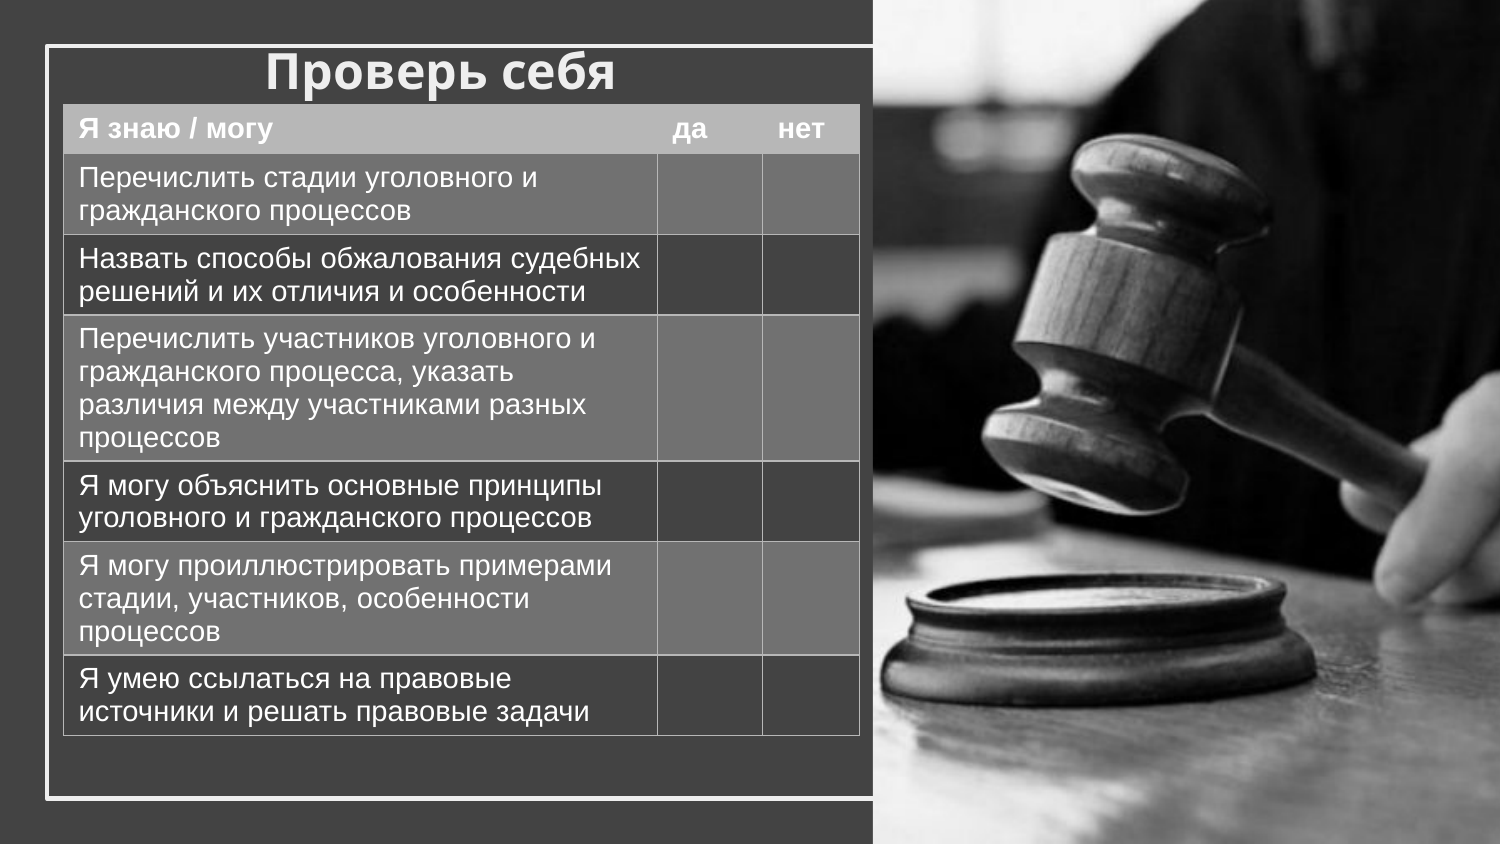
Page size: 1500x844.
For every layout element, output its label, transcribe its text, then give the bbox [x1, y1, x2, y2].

table_cell [658, 656, 762, 735]
table_cell Я могу проиллюстрировать примерами стадии, участников, особенности процессов [64, 542, 657, 654]
table_cell [763, 316, 859, 460]
table_cell [658, 154, 762, 234]
table_header нет [763, 106, 859, 153]
table_cell [658, 316, 762, 460]
table_cell Я умею ссылаться на правовые источники и решать правовые задачи [64, 656, 657, 735]
table_cell Назвать способы обжалования судебных решений и их отличия и особенности [64, 235, 657, 314]
table_cell [763, 656, 859, 735]
table_cell [658, 235, 762, 314]
table_cell Перечислить стадии уголовного и гражданского процессов [64, 154, 657, 234]
table_cell Перечислить участников уголовного и гражданского процесса, указать различия между участниками разных процессов [64, 316, 657, 460]
list Проверь себя [63, 24, 819, 97]
table_cell [763, 235, 859, 314]
table_cell [763, 462, 859, 541]
table_cell [658, 462, 762, 541]
table_header Я знаю / могу [64, 106, 657, 153]
picture [872, 0, 1500, 844]
table_header да [658, 106, 762, 153]
table_cell [763, 542, 859, 654]
table_cell [658, 542, 762, 654]
table_cell [763, 154, 859, 234]
table_cell Я могу объяснить основные принципы уголовного и гражданского процессов [64, 462, 657, 541]
